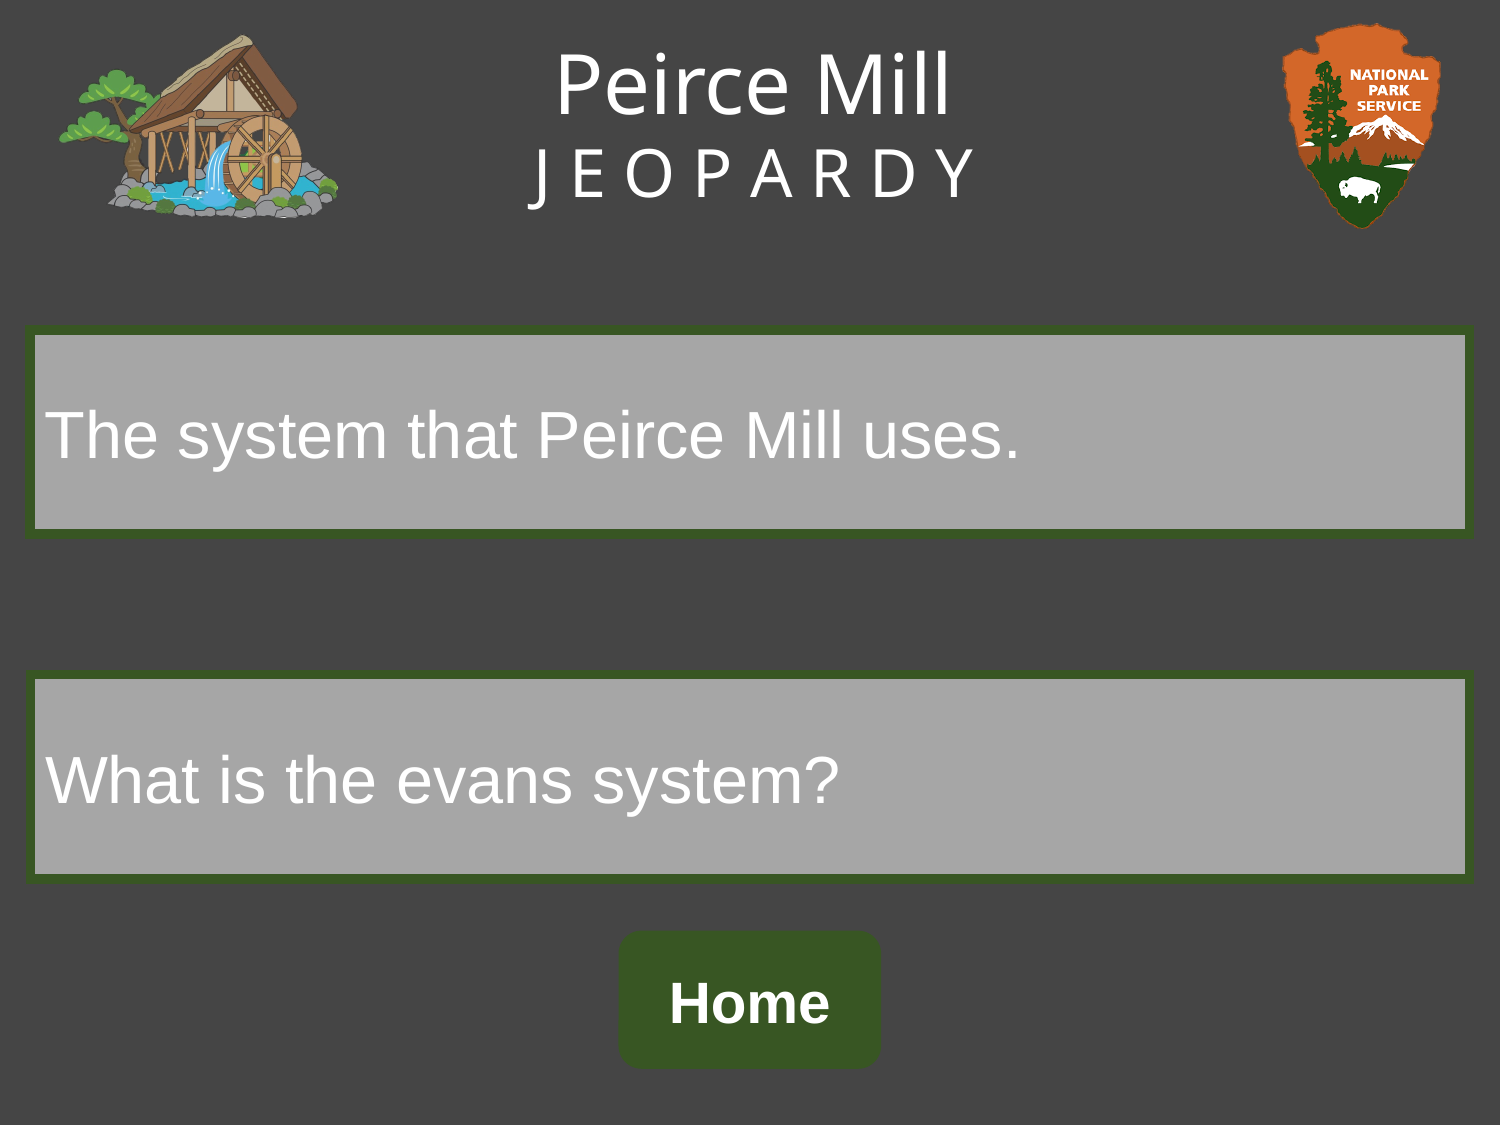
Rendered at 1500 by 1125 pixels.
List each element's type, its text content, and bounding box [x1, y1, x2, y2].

text_box The system that Peirce Mill uses. [30, 329, 1470, 535]
text_box What is the evans system? [30, 674, 1470, 879]
picture [1282, 23, 1441, 229]
picture [58, 34, 338, 218]
text_box Peirce Mill J E O P A R D Y [485, 23, 1023, 219]
text_box Home [617, 929, 883, 1070]
